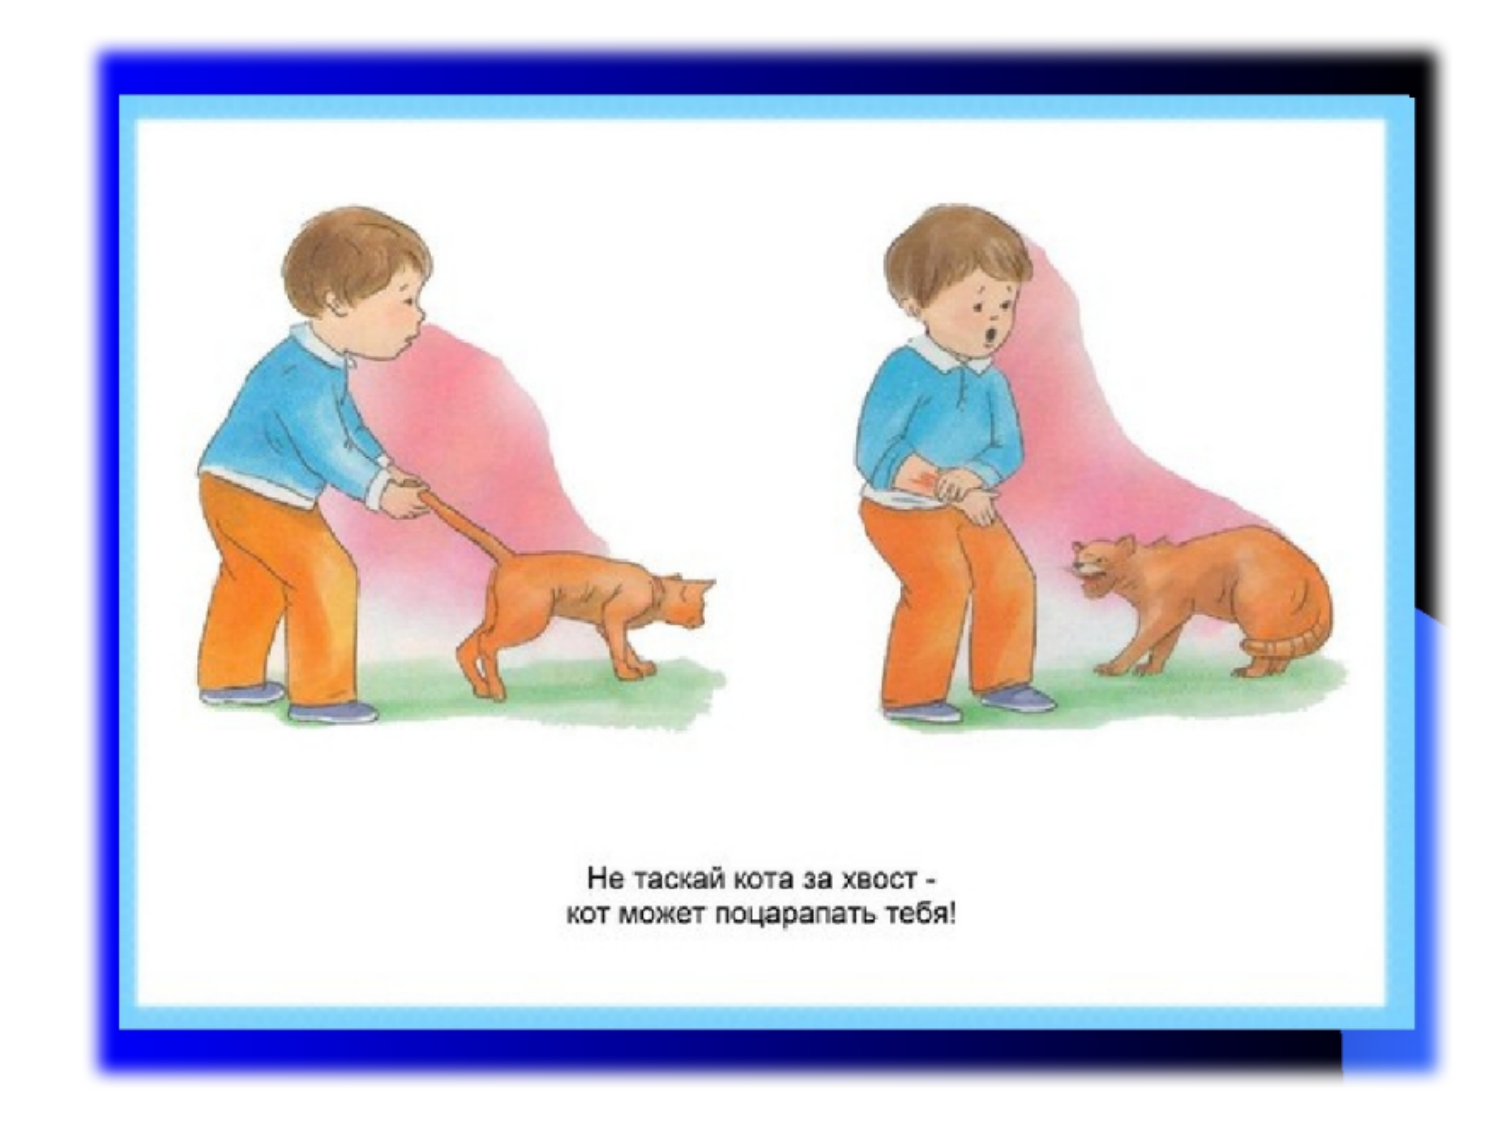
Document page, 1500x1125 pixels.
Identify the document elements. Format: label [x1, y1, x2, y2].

picture [81, 34, 1454, 1091]
